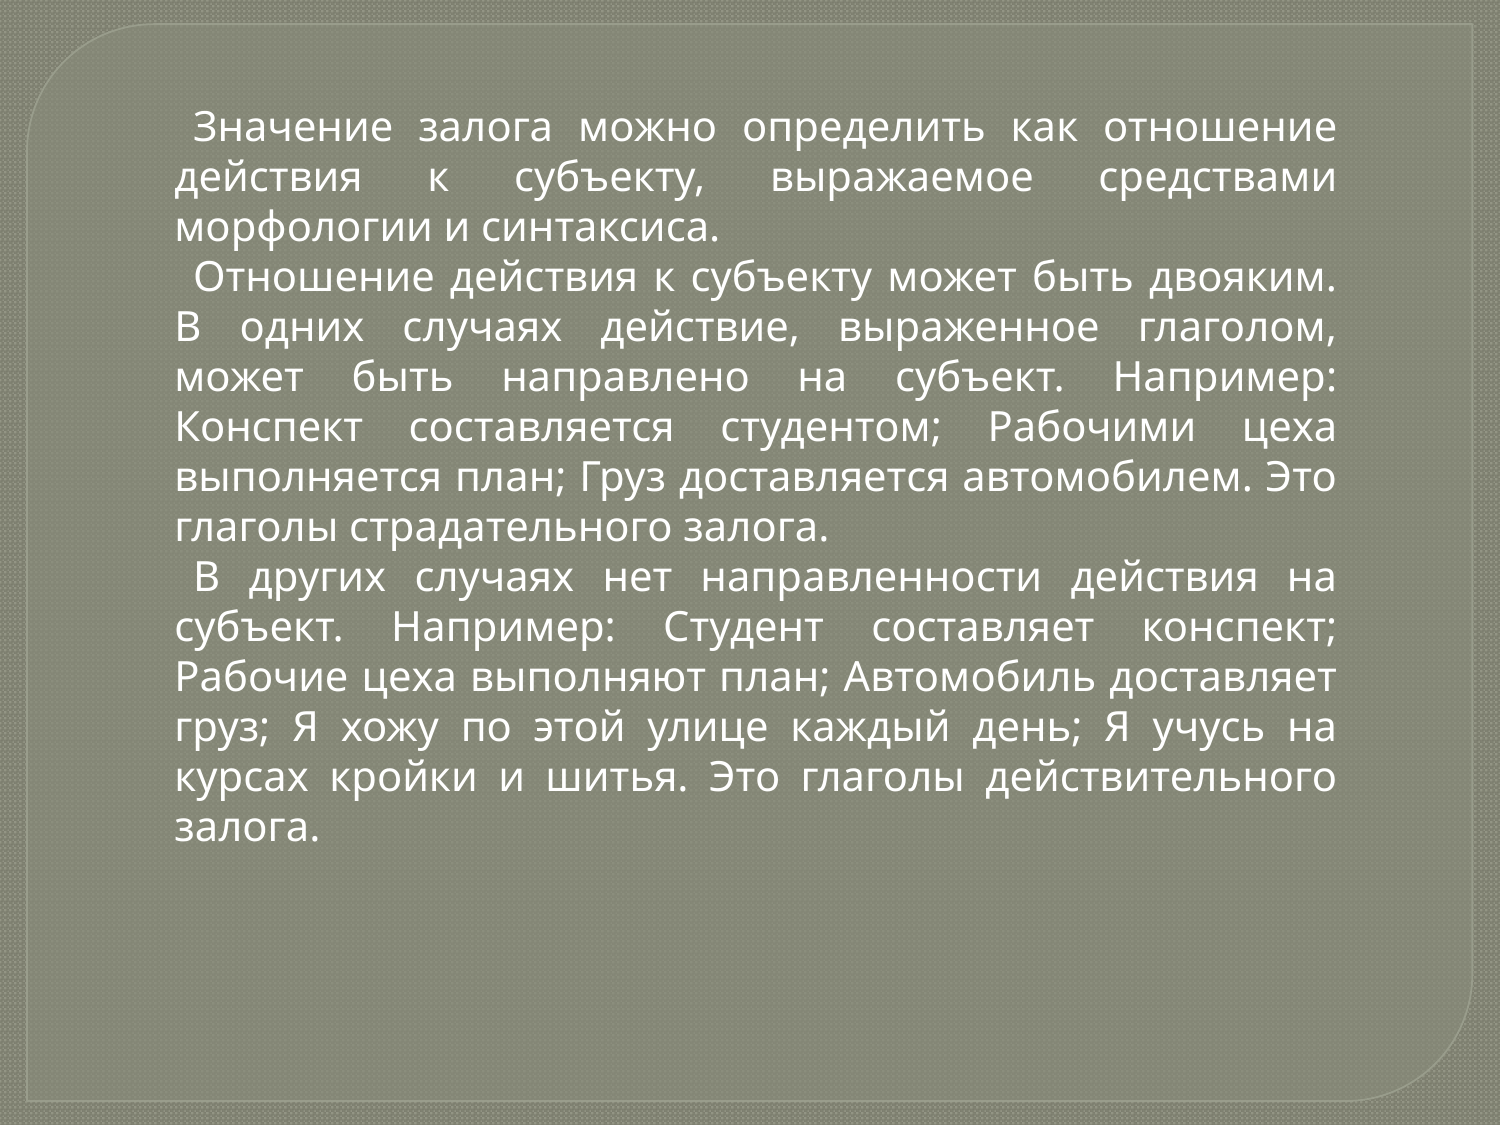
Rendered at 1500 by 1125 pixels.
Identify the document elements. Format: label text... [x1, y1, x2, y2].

text_box Значение залога можно определить как отношение действия к субъекту, выражаемое средствами морфологии и синтаксиса. Отношение действия к субъекту может быть двояким. В одних случаях действие, выраженное глаголом, может быть направлено на субъект. Например: Конспект составляется студентом; Рабочими цеха выполняется план; Груз доставляется автомобилем. Это глаголы страдательного залога. В других случаях нет направленности действия на субъект. Например: Студент составляет конспект; Рабочие цеха выполняют план; Автомобиль доставляет груз; Я хожу по этой улице каждый день; Я учусь на курсах кройки и шитья. Это глаголы действительного залога. [159, 91, 1353, 858]
